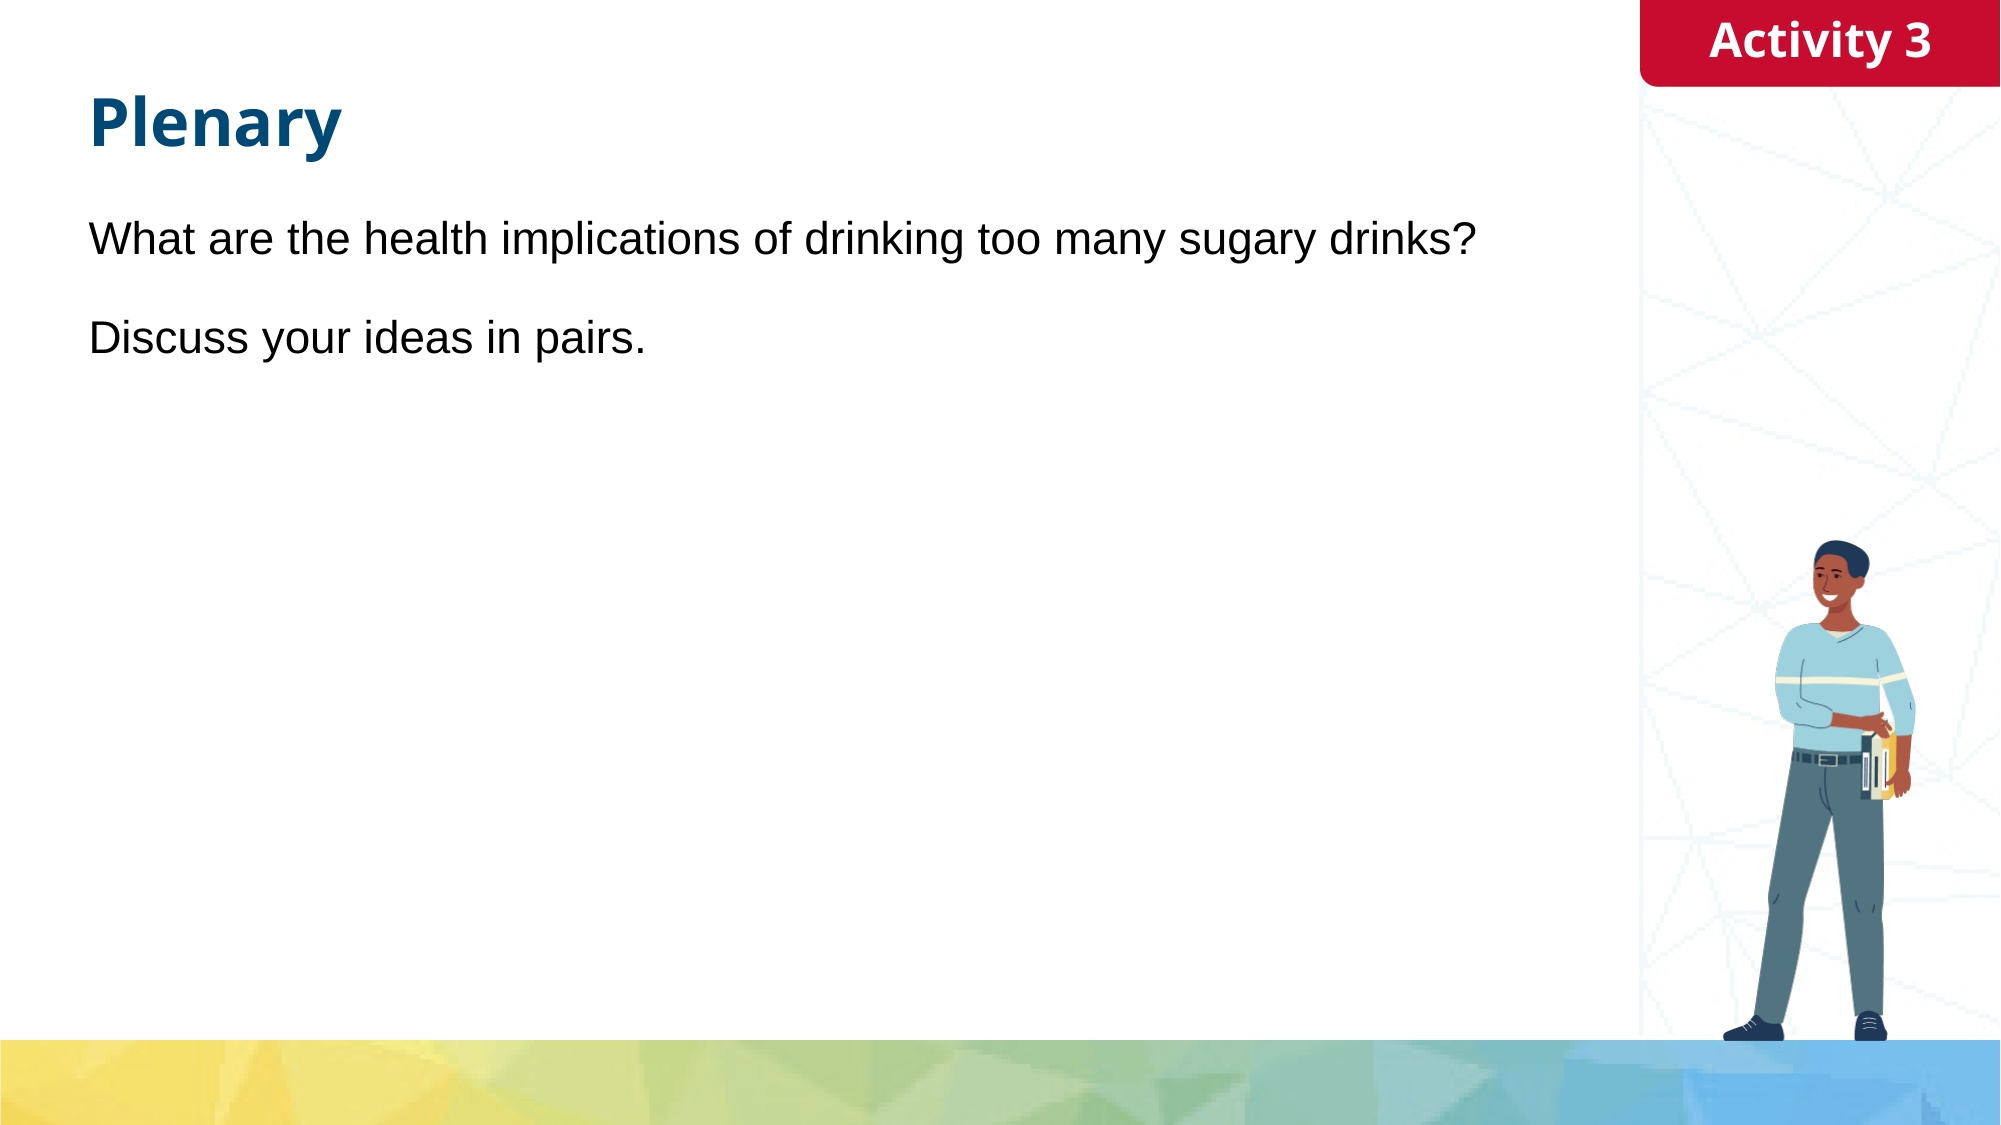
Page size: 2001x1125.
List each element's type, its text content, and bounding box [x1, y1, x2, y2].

title Plenary [88, 88, 1565, 161]
picture [0, 0, 2001, 1125]
list What are the health implications of drinking too many sugary drinks? Discuss your ideas in pairs. [88, 206, 1565, 890]
